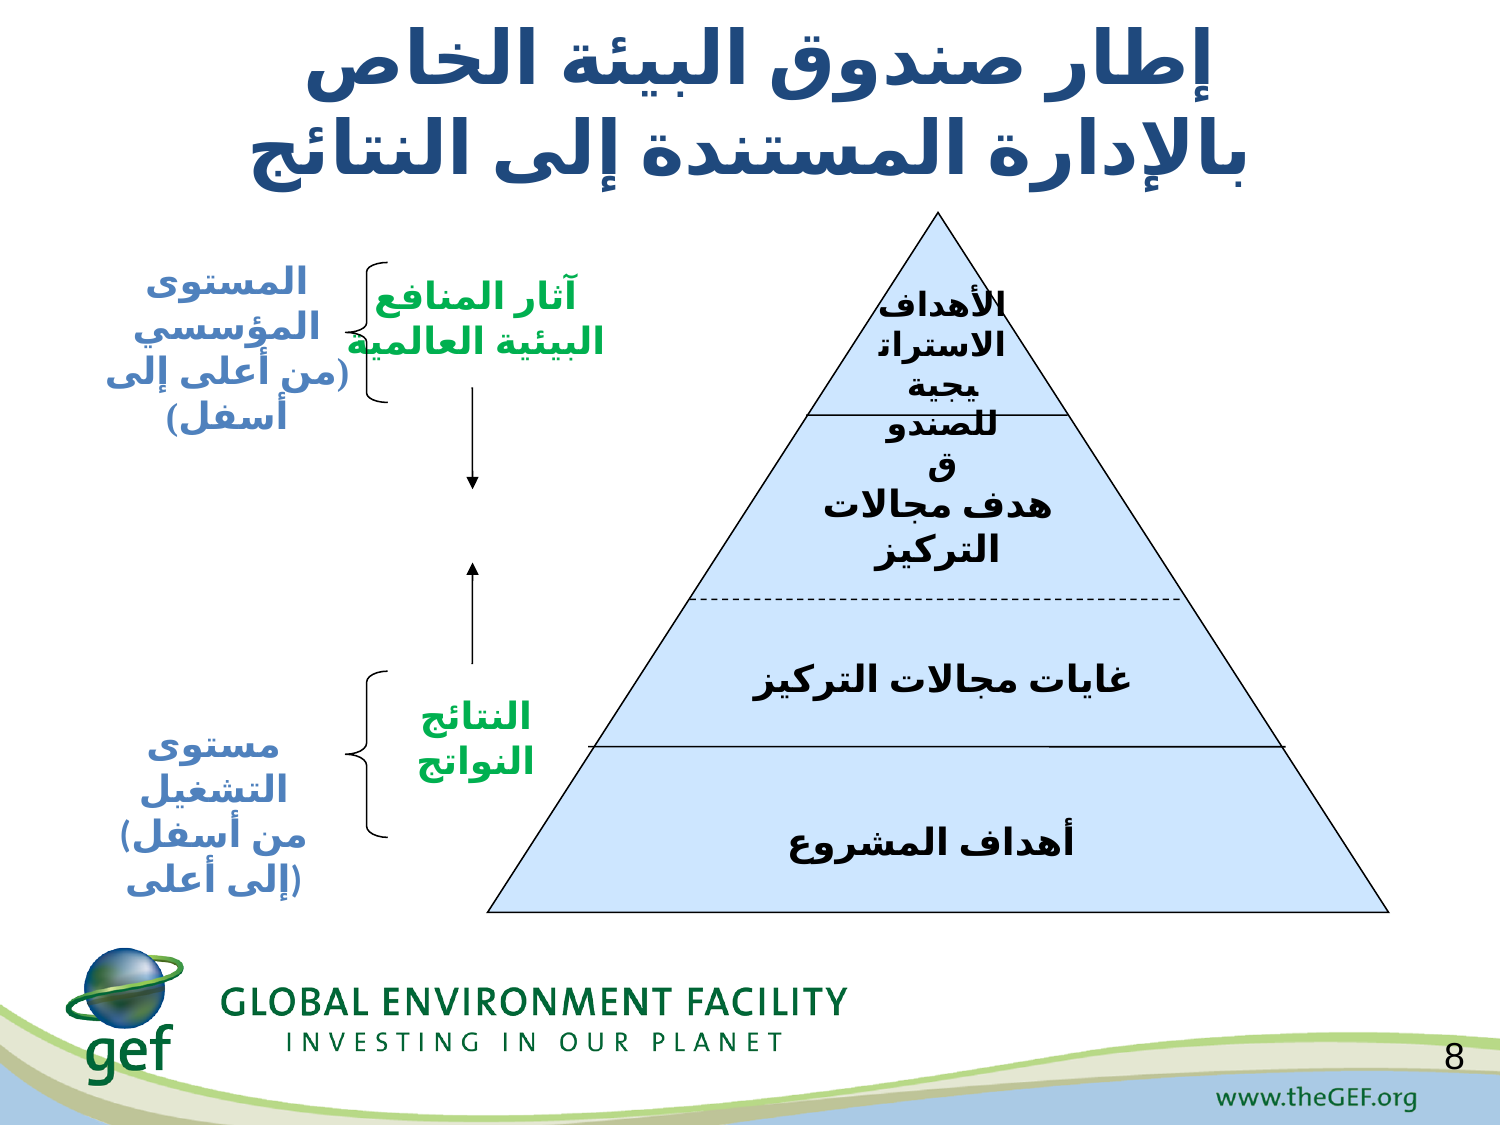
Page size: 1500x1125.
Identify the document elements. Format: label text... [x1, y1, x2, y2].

text_box [466, 562, 479, 665]
text_box [353, 671, 388, 838]
title إطار صندوق البيئة الخاص بالإدارة المستندة إلى النتائج [74, 24, 1426, 176]
text_box مستوى التشغيل (من أسفل إلى أعلى) [74, 712, 353, 844]
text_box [487, 212, 1389, 913]
slide_number 8 [1417, 1012, 1500, 1095]
text_box [367, 262, 388, 403]
text_box [466, 387, 479, 490]
picture [0, 920, 1500, 1125]
text_box آثار المنافع البيئية العالمية النتائج النواتج [317, 264, 482, 843]
text_box المستوى المؤسسي (من أعلى إلى أسفل) [87, 249, 367, 410]
